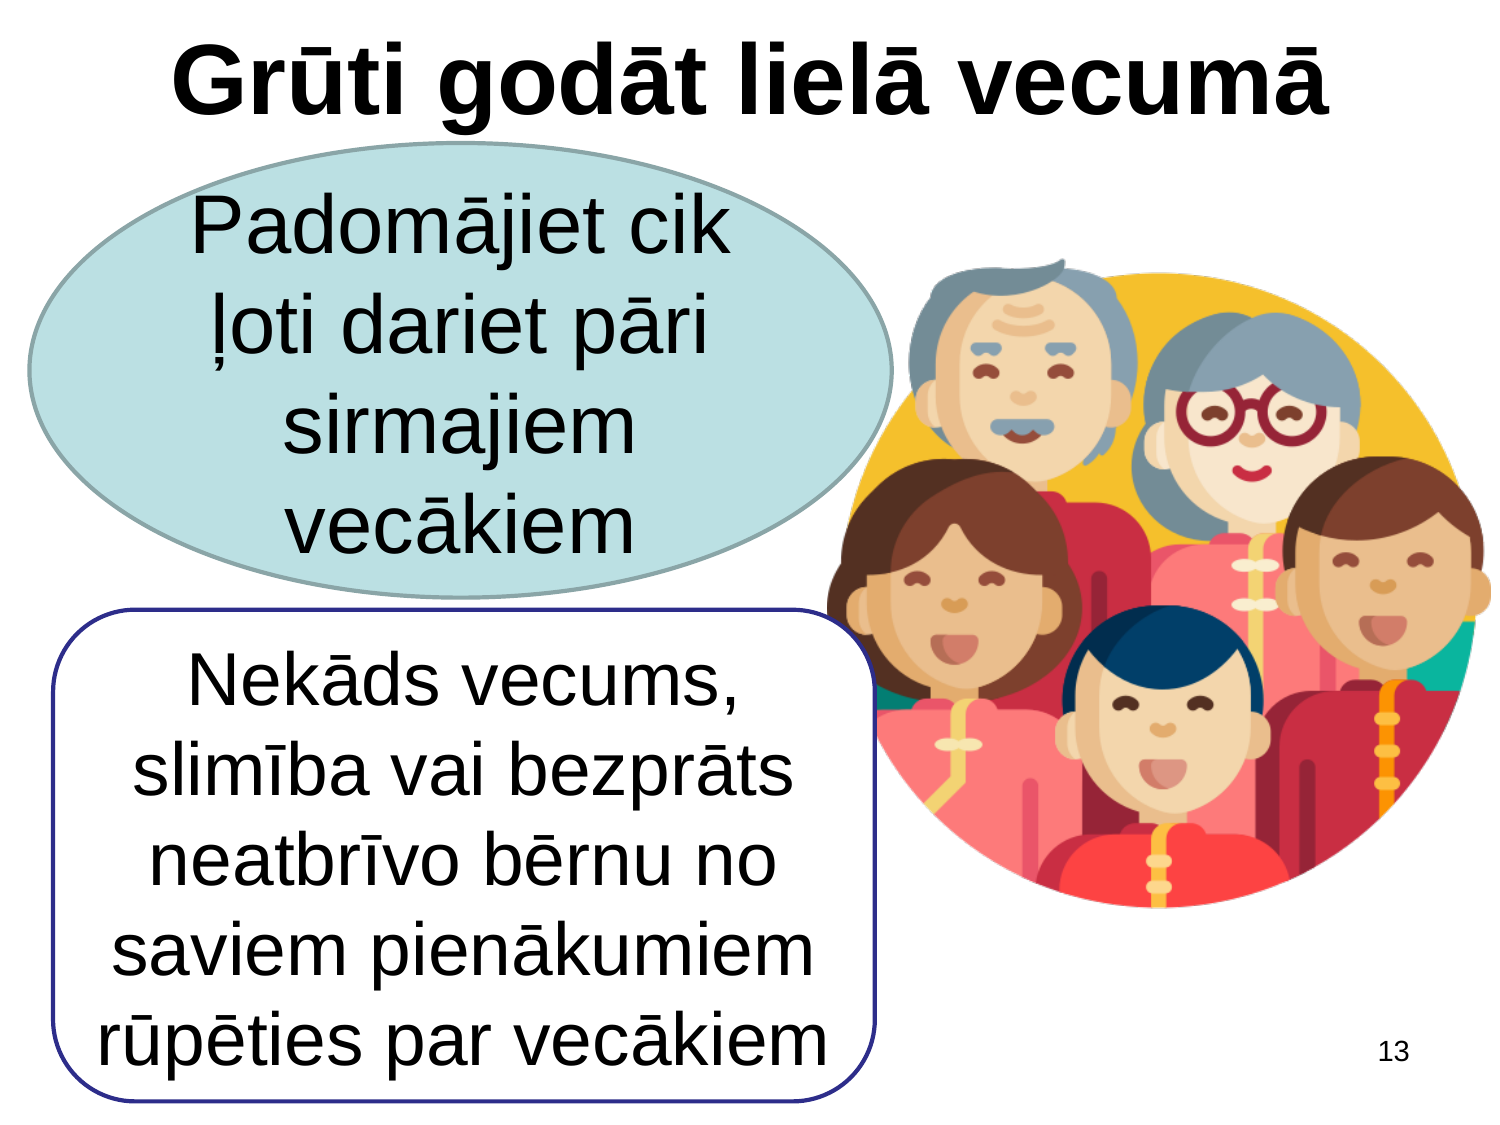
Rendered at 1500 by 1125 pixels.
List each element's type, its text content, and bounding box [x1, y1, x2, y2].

picture [827, 252, 1491, 916]
text_box Grūti godāt lielā vecumā [0, 30, 1500, 142]
text_box Nekāds vecums, slimība vai bezprāts neatbrīvo bērnu no saviem pienākumiem rūpēties par vecākiem [50, 607, 877, 1104]
text_box Padomājiet cik ļoti dariet pāri sirmajiem vecākiem [27, 140, 830, 600]
slide_number 13 [1074, 1024, 1426, 1103]
